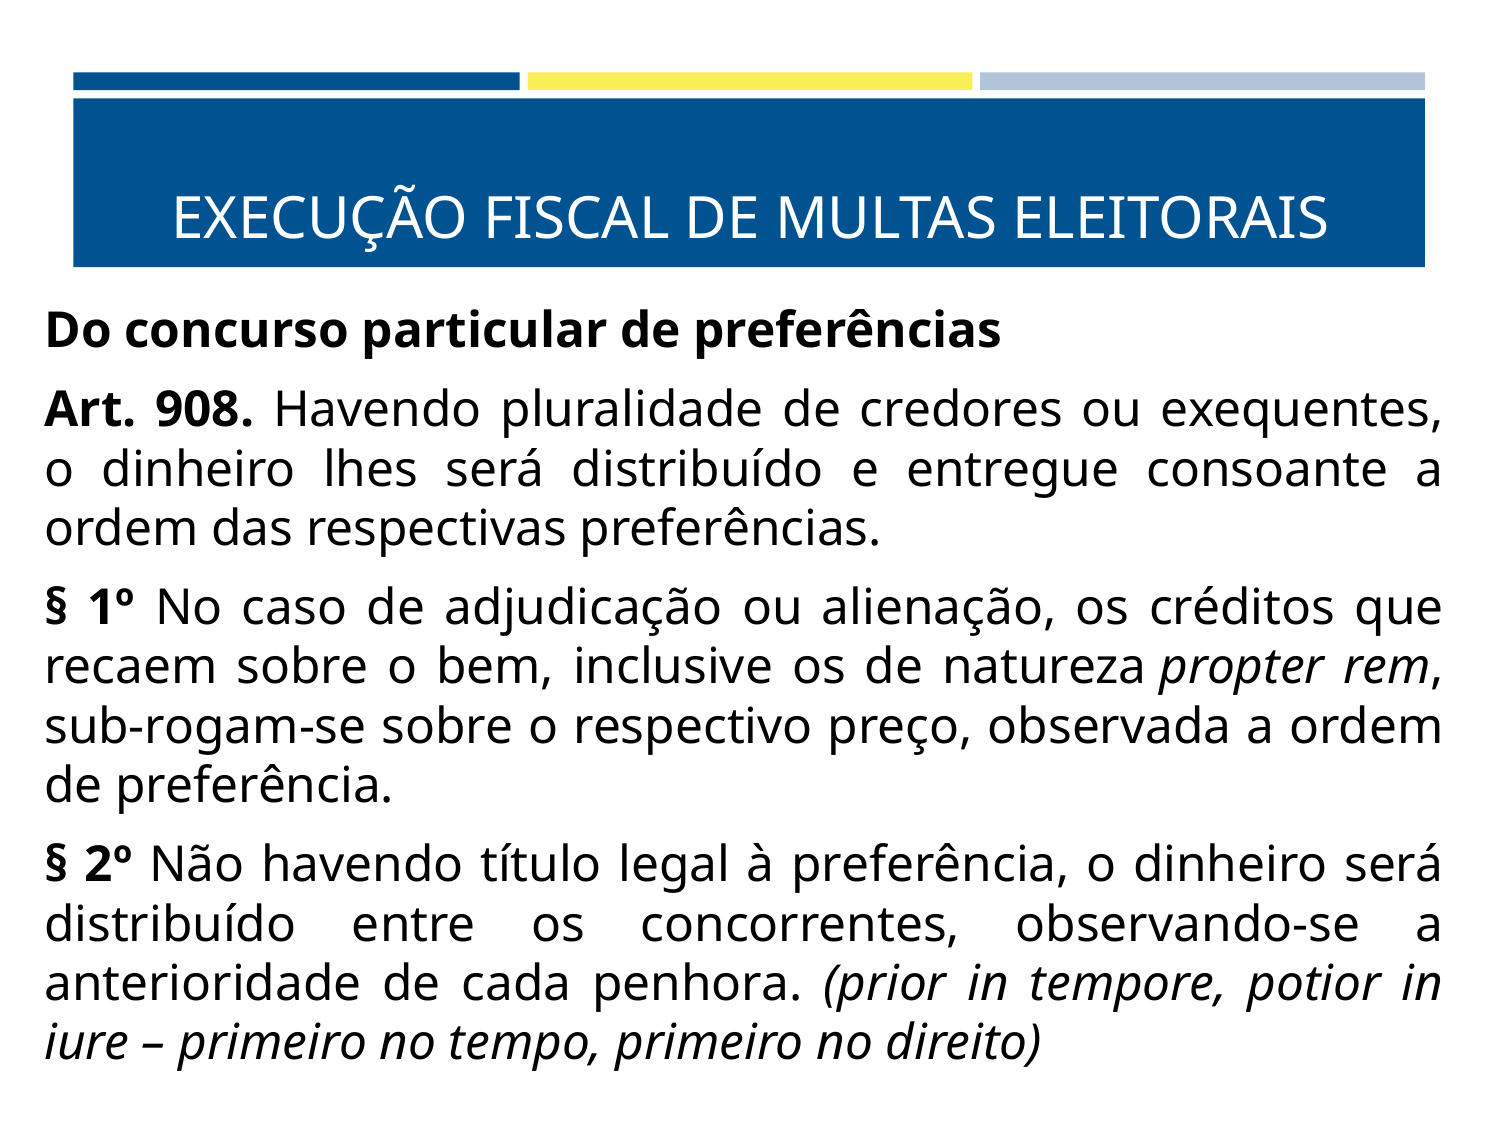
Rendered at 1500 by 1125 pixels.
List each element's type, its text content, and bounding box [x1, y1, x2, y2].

list Do concurso particular de preferências Art. 908. Havendo pluralidade de credores ou exequentes, o dinheiro lhes será distribuído e entregue consoante a ordem das respectivas preferências. § 1º No caso de adjudicação ou alienação, os créditos que recaem sobre o bem, inclusive os de natureza propter rem, sub-rogam-se sobre o respectivo preço, observada a ordem de preferência. § 2º Não havendo título legal à preferência, o dinheiro será distribuído entre os concorrentes, observando-se a anterioridade de cada penhora. (prior in tempore, potior in iure – primeiro no tempo, primeiro no direito) [29, 290, 1459, 1094]
title EXECUÇÃO FISCAL DE MULTAS ELEITORAIS [95, 112, 1406, 259]
